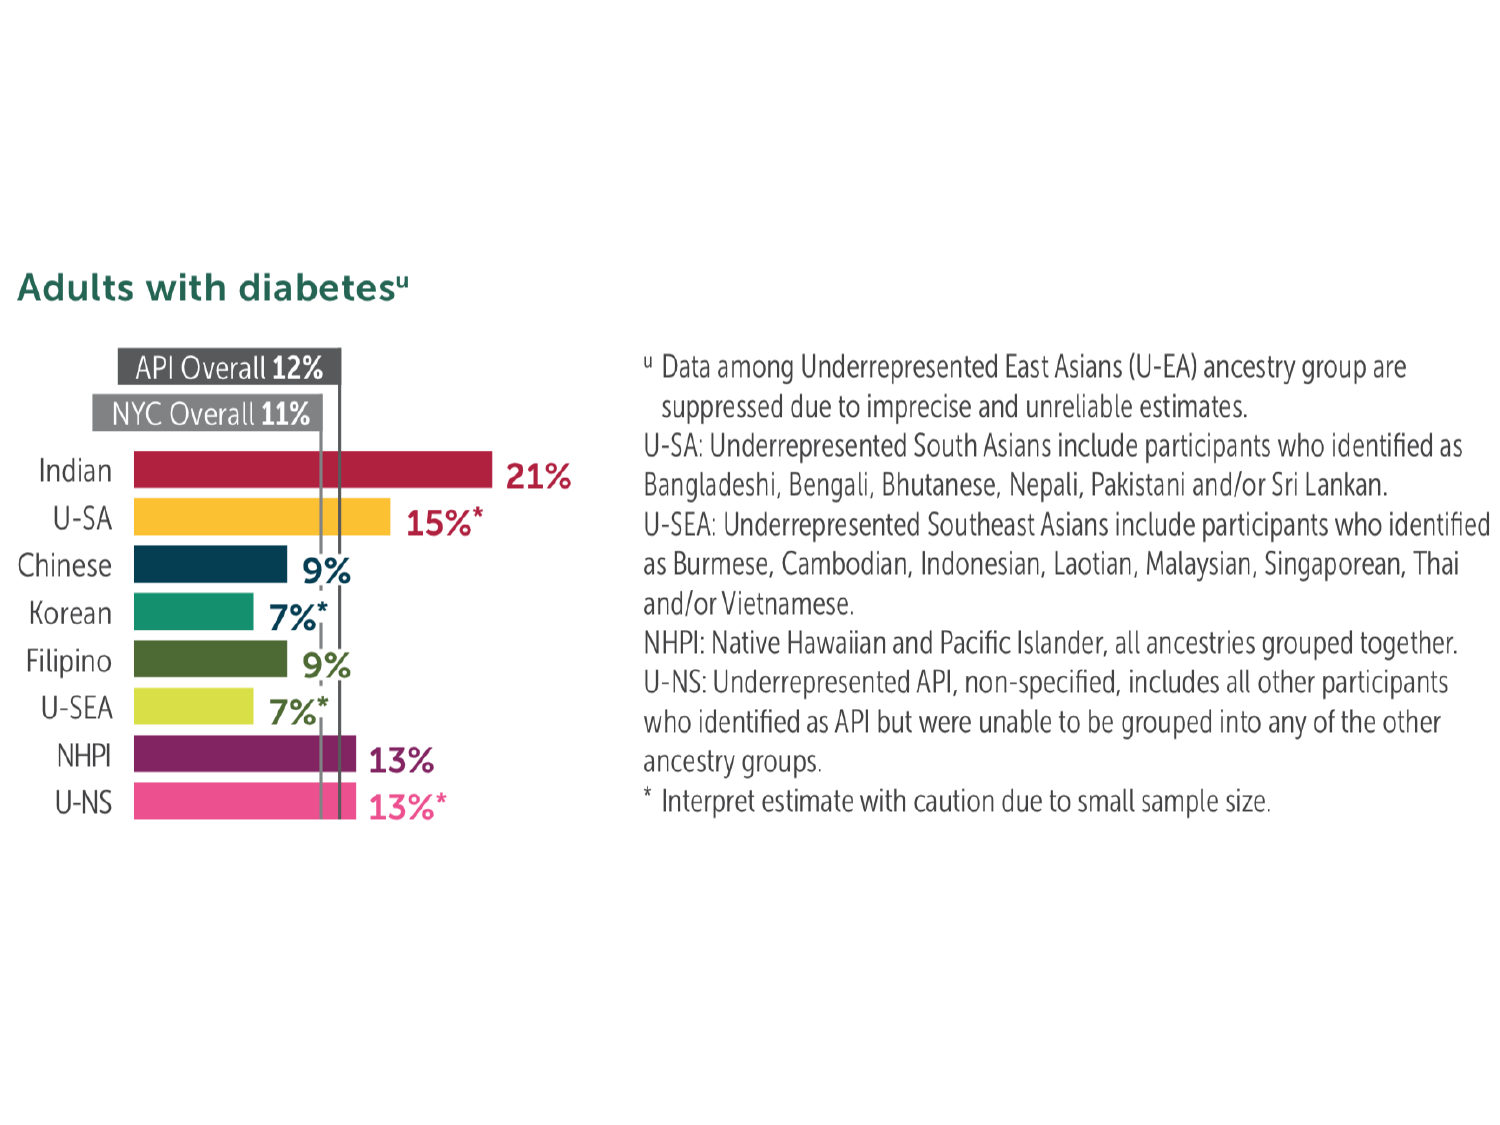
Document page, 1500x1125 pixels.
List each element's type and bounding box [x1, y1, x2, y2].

picture [0, 252, 1500, 857]
